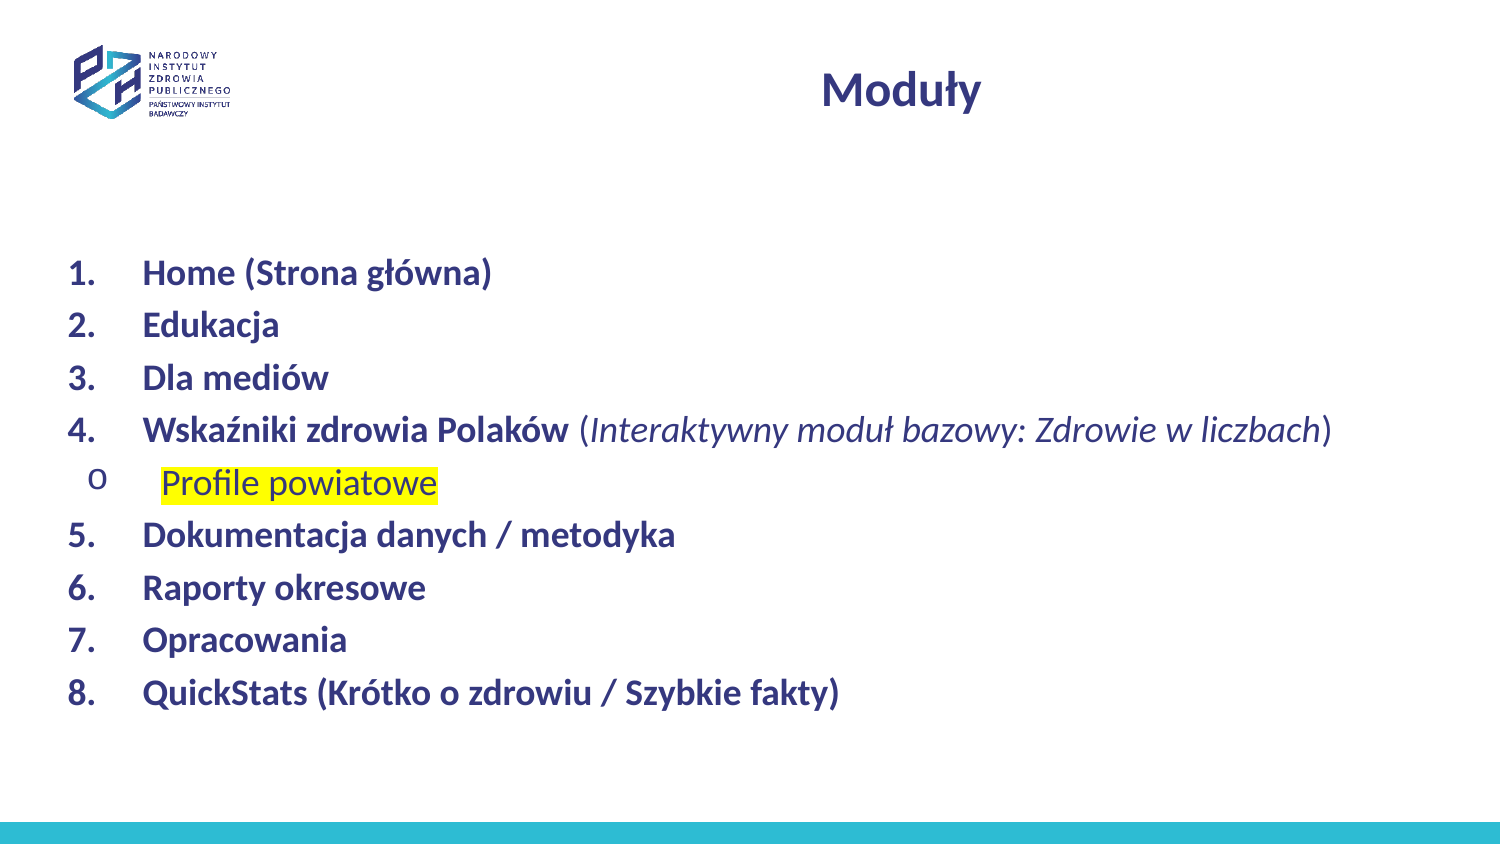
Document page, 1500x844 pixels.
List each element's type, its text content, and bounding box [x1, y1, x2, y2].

list Home (Strona główna) Edukacja Dla mediów Wskaźniki zdrowia Polaków (Interaktywny moduł bazowy: Zdrowie w liczbach) Profile powiatowe Dokumentacja danych / metodyka Raporty okresowe Opracowania QuickStats (Krótko o zdrowiu / Szybkie fakty) [52, 240, 1405, 712]
title Moduły [367, 48, 1436, 133]
picture [74, 45, 230, 119]
